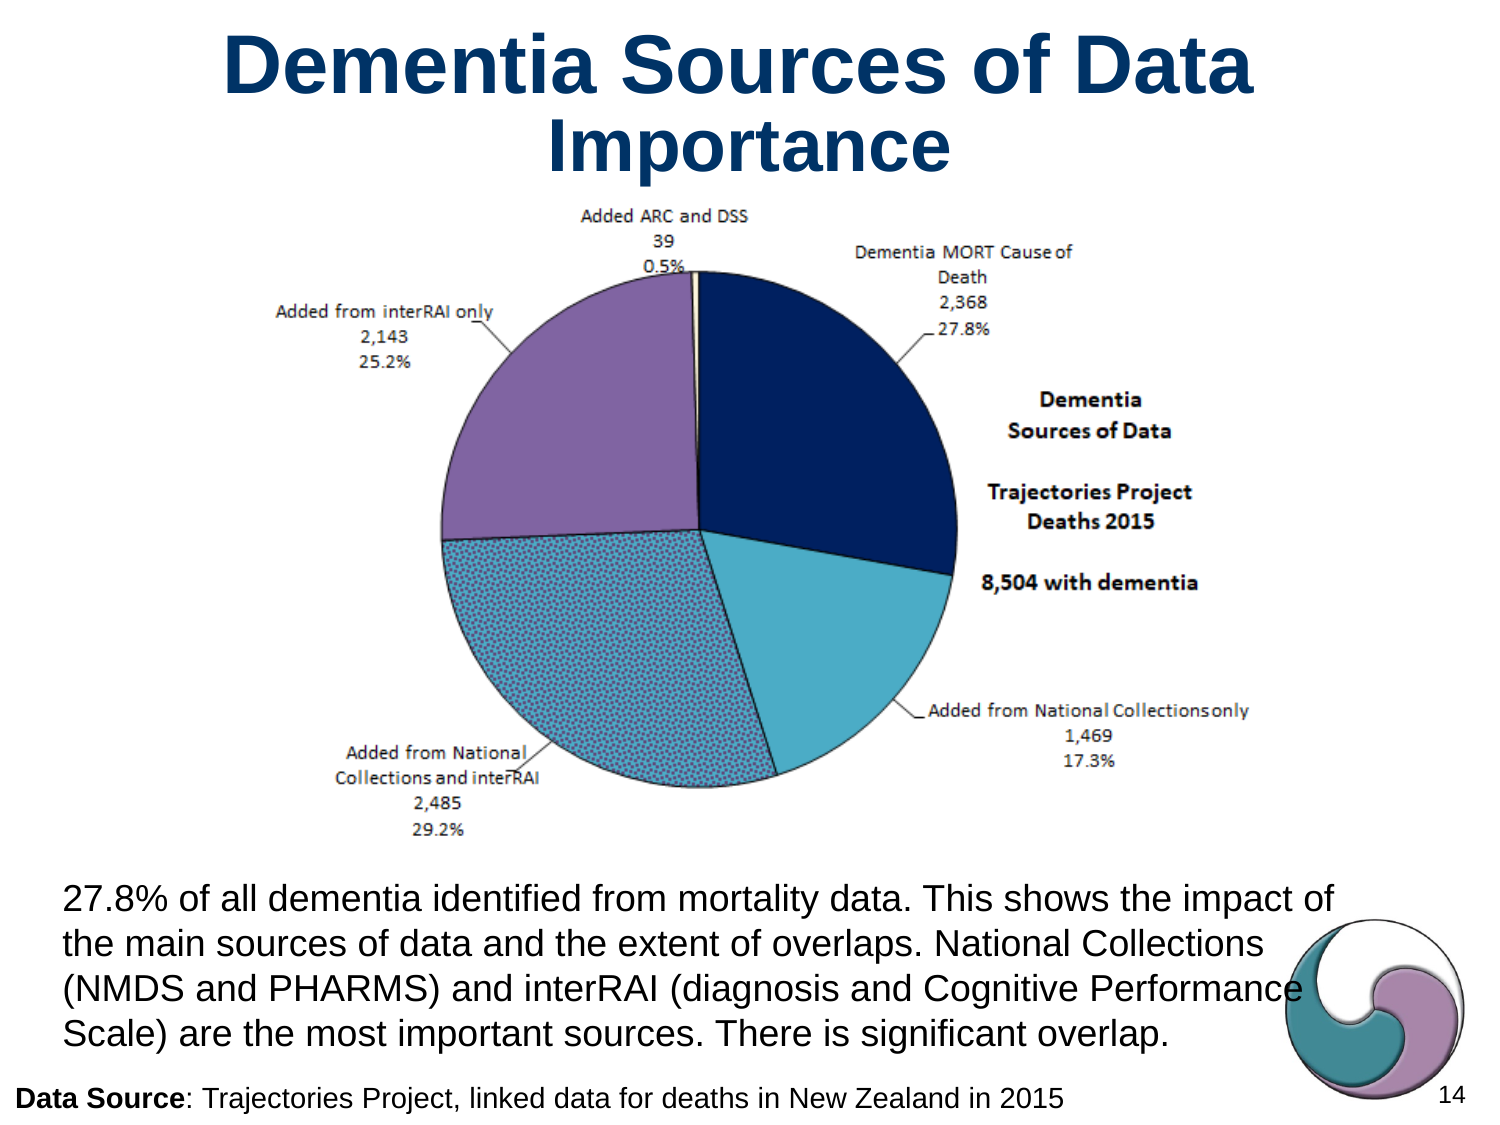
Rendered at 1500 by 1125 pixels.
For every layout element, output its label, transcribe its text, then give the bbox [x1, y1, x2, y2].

title Dementia Sources of Data Importance [0, 12, 1500, 200]
picture [1281, 916, 1468, 1101]
picture [1455, 1089, 1461, 1097]
list Data Source: Trajectories Project, linked data for deaths in New Zealand in 2015 [0, 1071, 1188, 1123]
list 27.8% of all dementia identified from mortality data. This shows the impact of the main sources of data and the extent of overlaps. National Collections (NMDS and PHARMS) and interRAI (diagnosis and Cognitive Performance Scale) are the most important sources. There is significant overlap. [47, 866, 1353, 918]
picture [243, 196, 1257, 861]
